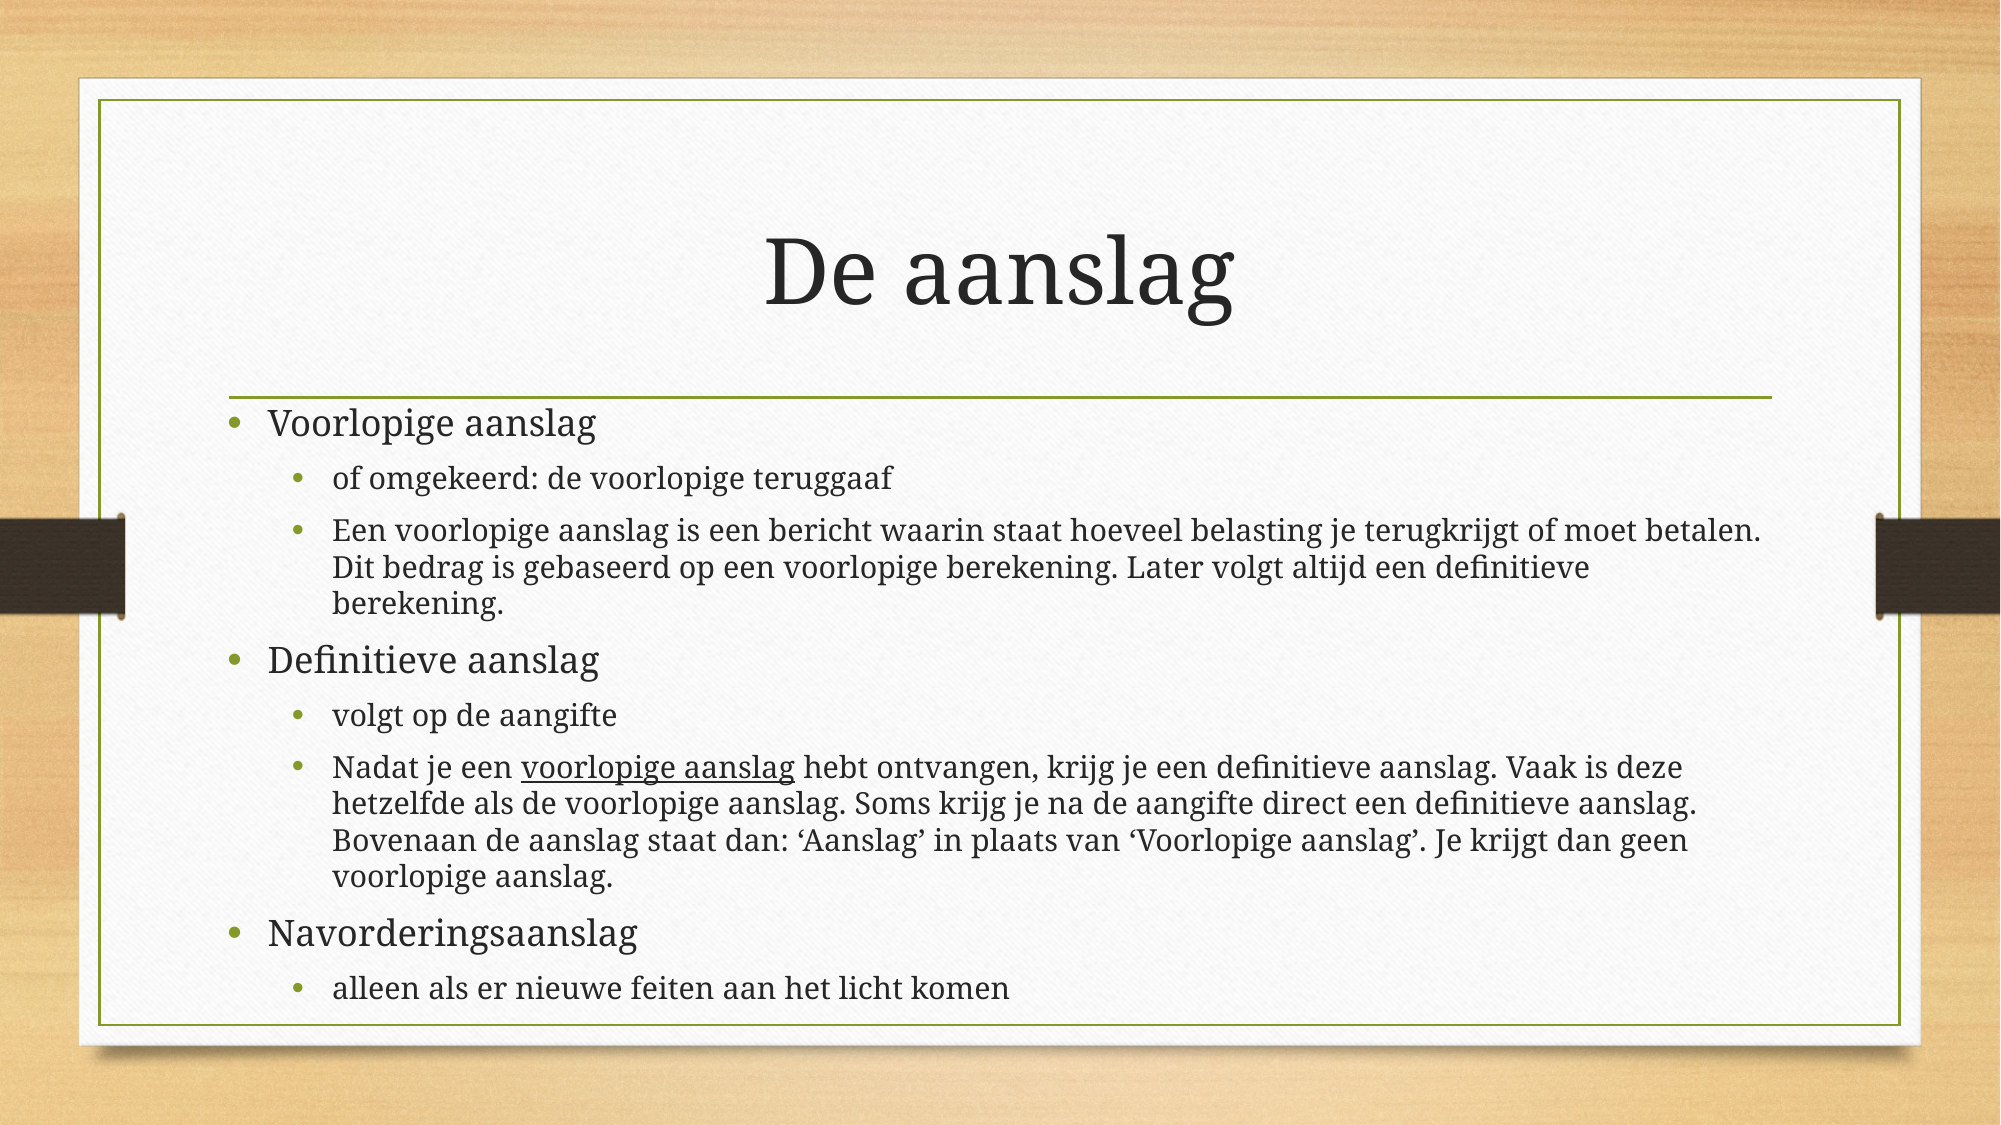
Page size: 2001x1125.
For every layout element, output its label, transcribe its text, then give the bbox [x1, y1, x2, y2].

picture [0, 0, 2001, 1125]
list Voorlopige aanslag of omgekeerd: de voorlopige teruggaaf Een voorlopige aanslag is een bericht waarin staat hoeveel belasting je terugkrijgt of moet betalen. Dit bedrag is gebaseerd op een voorlopige berekening. Later volgt altijd een definitieve berekening. Definitieve aanslag volgt op de aangifte Nadat je een voorlopige aanslag hebt ontvangen, krijg je een definitieve aanslag. Vaak is deze hetzelfde als de voorlopige aanslag. Soms krijg je na de aangifte direct een definitieve aanslag. Bovenaan de aanslag staat dan: ‘Aanslag’ in plaats van ‘Voorlopige aanslag’. Je krijgt dan geen voorlopige aanslag. Navorderingsaanslag alleen als er nieuwe feiten aan het licht komen [212, 392, 1788, 1017]
title De aanslag [212, 161, 1788, 375]
